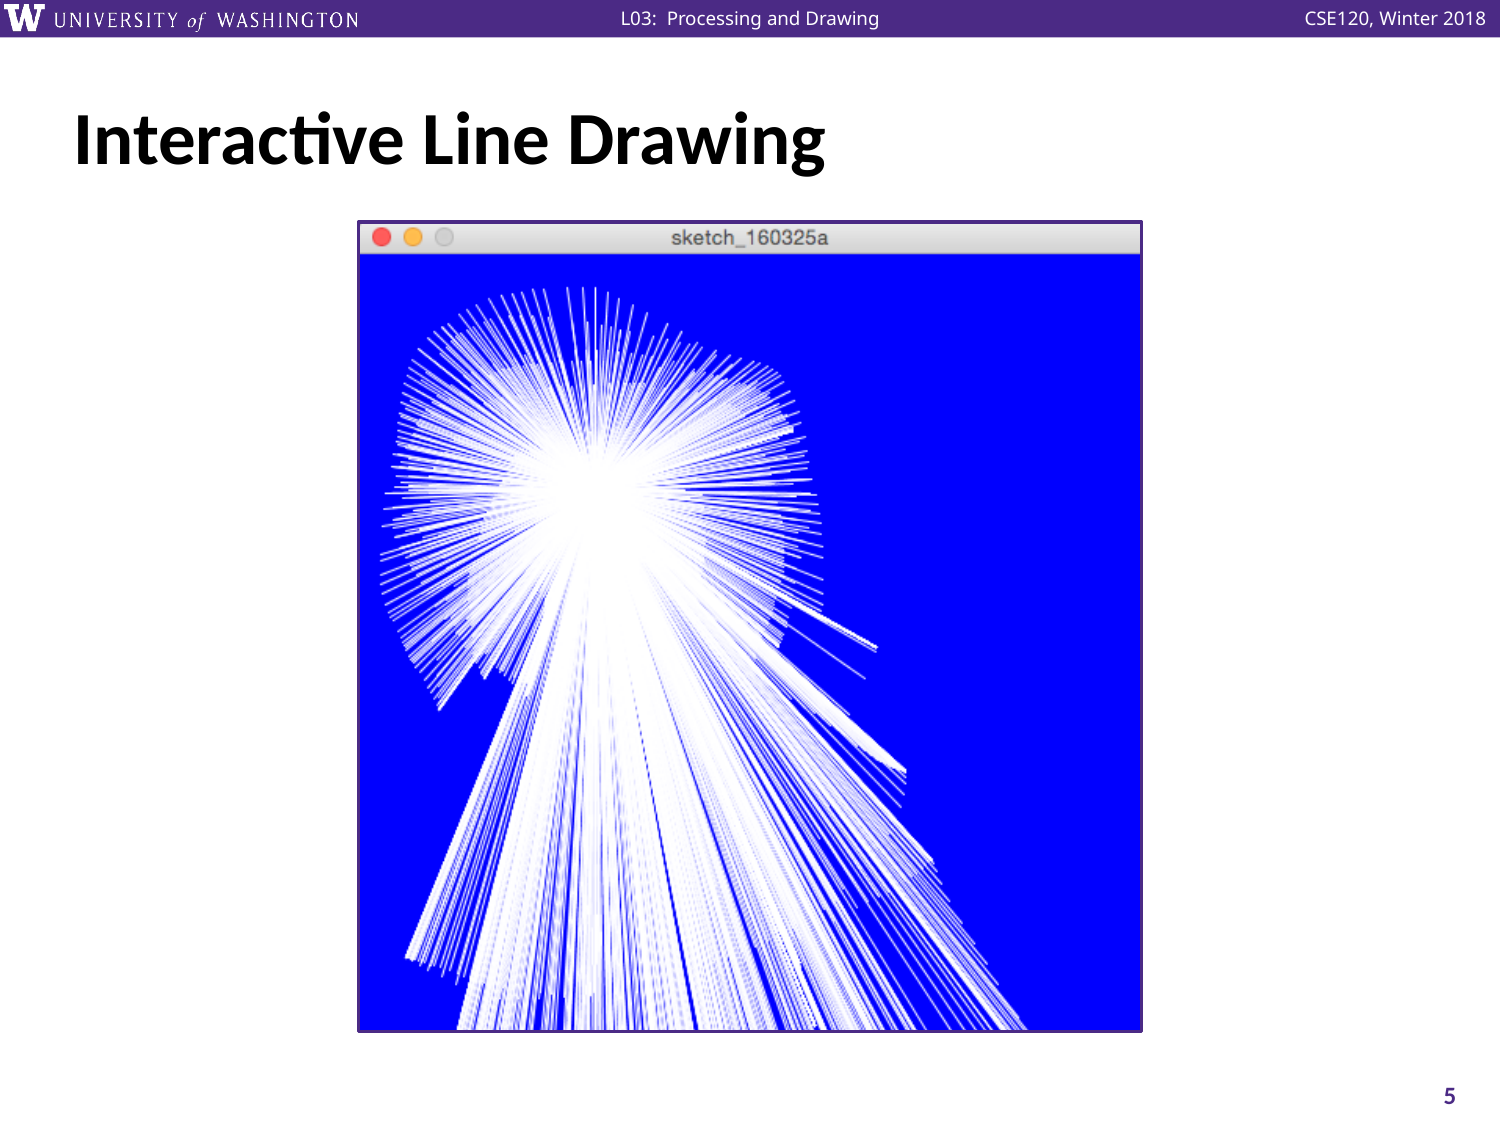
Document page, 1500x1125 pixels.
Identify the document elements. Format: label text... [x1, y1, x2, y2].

picture [359, 223, 1141, 1031]
picture [4, 4, 358, 32]
slide_number 5 [1400, 1065, 1500, 1125]
title Interactive Line Drawing [58, 71, 1438, 198]
